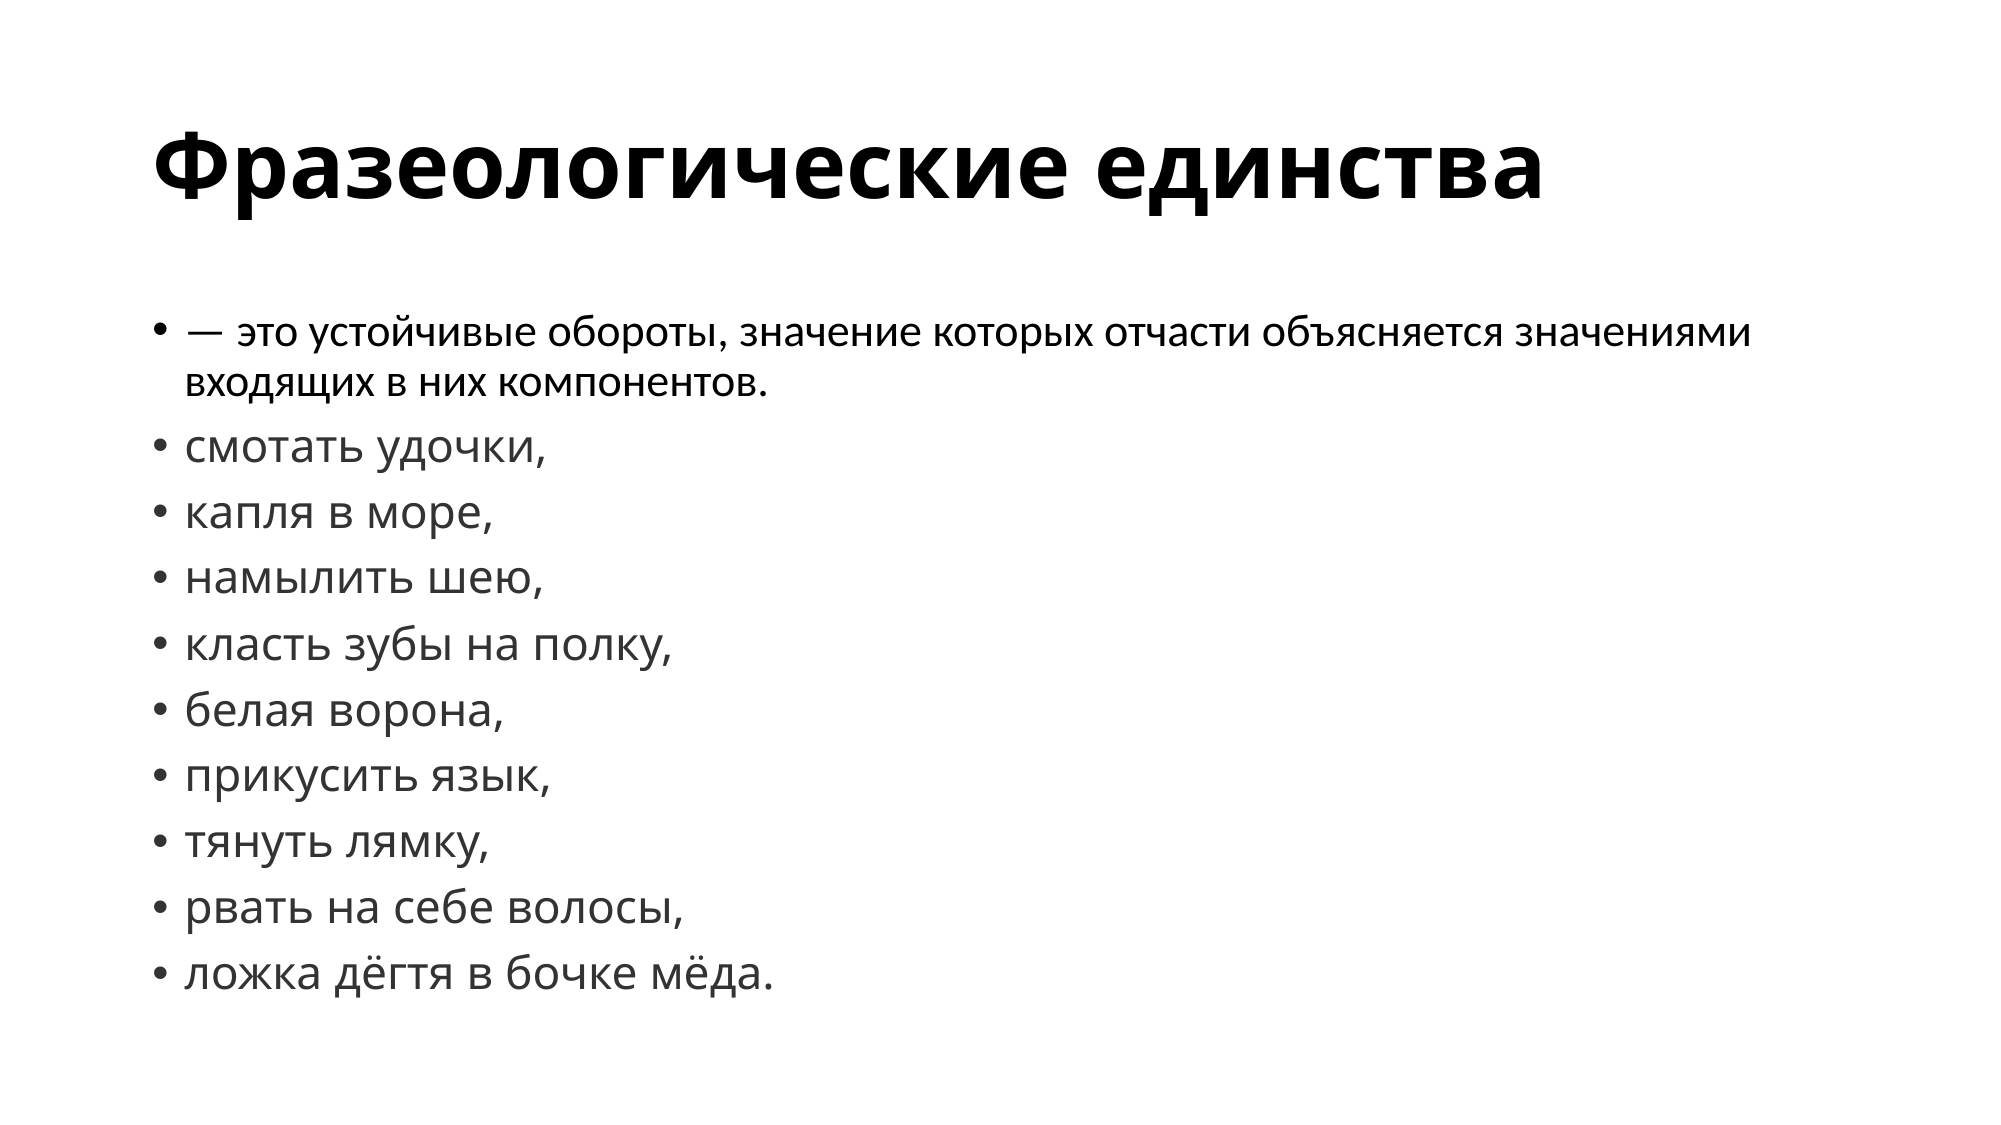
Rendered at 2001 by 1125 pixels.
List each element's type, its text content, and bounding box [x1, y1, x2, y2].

list — это устойчивые обороты, значение которых отчасти объясняется значениями входящих в них компонентов. смотать удочки, капля в море, намылить шею, класть зубы на полку, белая ворона, прикусить язык, тянуть лямку, рвать на себе волосы, ложка дёгтя в бочке мёда. [137, 299, 1863, 1014]
title Фразеологические единства [137, 59, 1863, 278]
